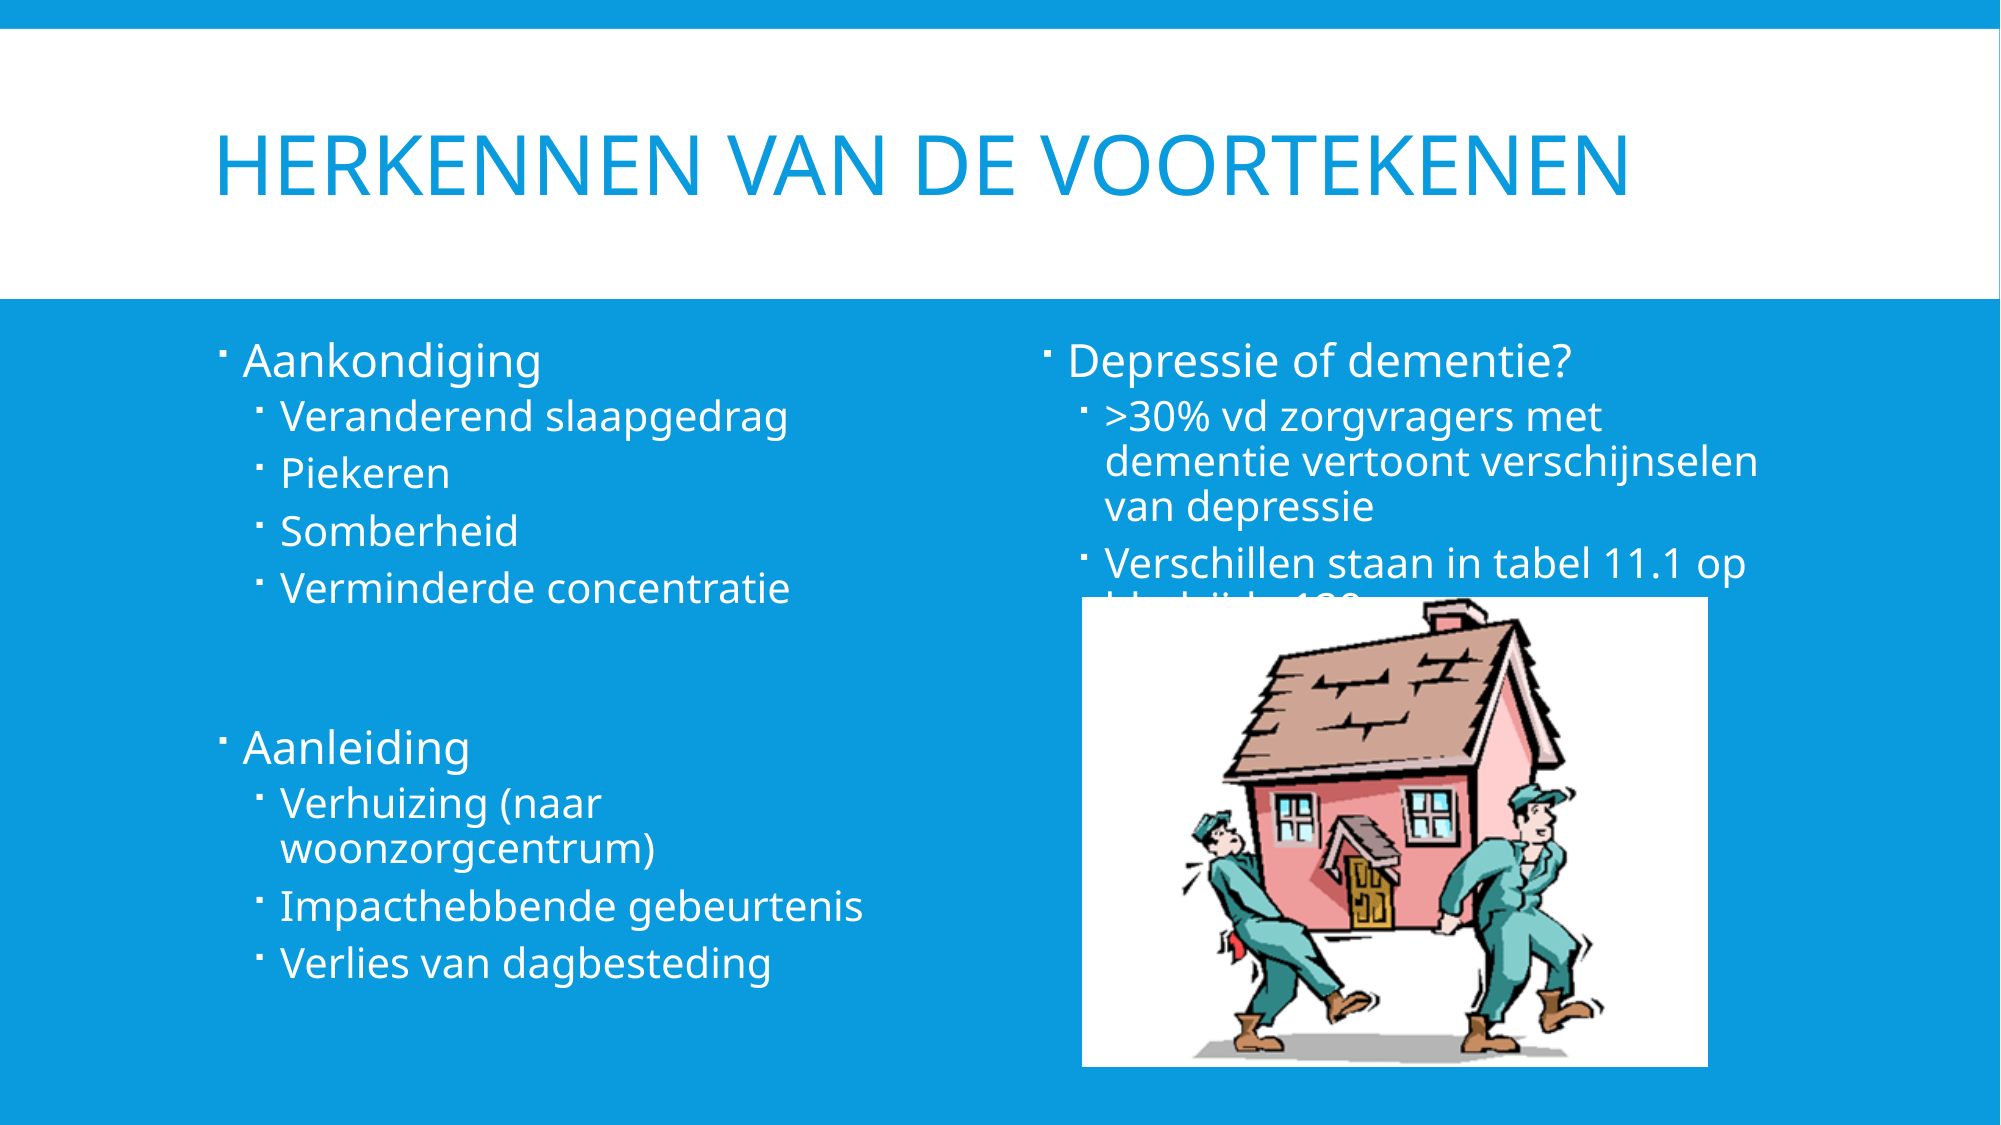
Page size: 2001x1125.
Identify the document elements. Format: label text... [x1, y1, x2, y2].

picture [1083, 597, 1707, 1066]
list Depressie of dementie? >30% vd zorgvragers met dementie vertoont verschijnselen van depressie Verschillen staan in tabel 11.1 op bladzijde 129 [1022, 329, 1803, 1020]
list Aankondiging Veranderend slaapgedrag Piekeren Somberheid Verminderde concentratie Aanleiding Verhuizing (naar woonzorgcentrum) Impacthebbende gebeurtenis Verlies van dagbesteding [197, 329, 978, 1020]
title Herkennen van de voortekenen [197, 46, 1803, 295]
